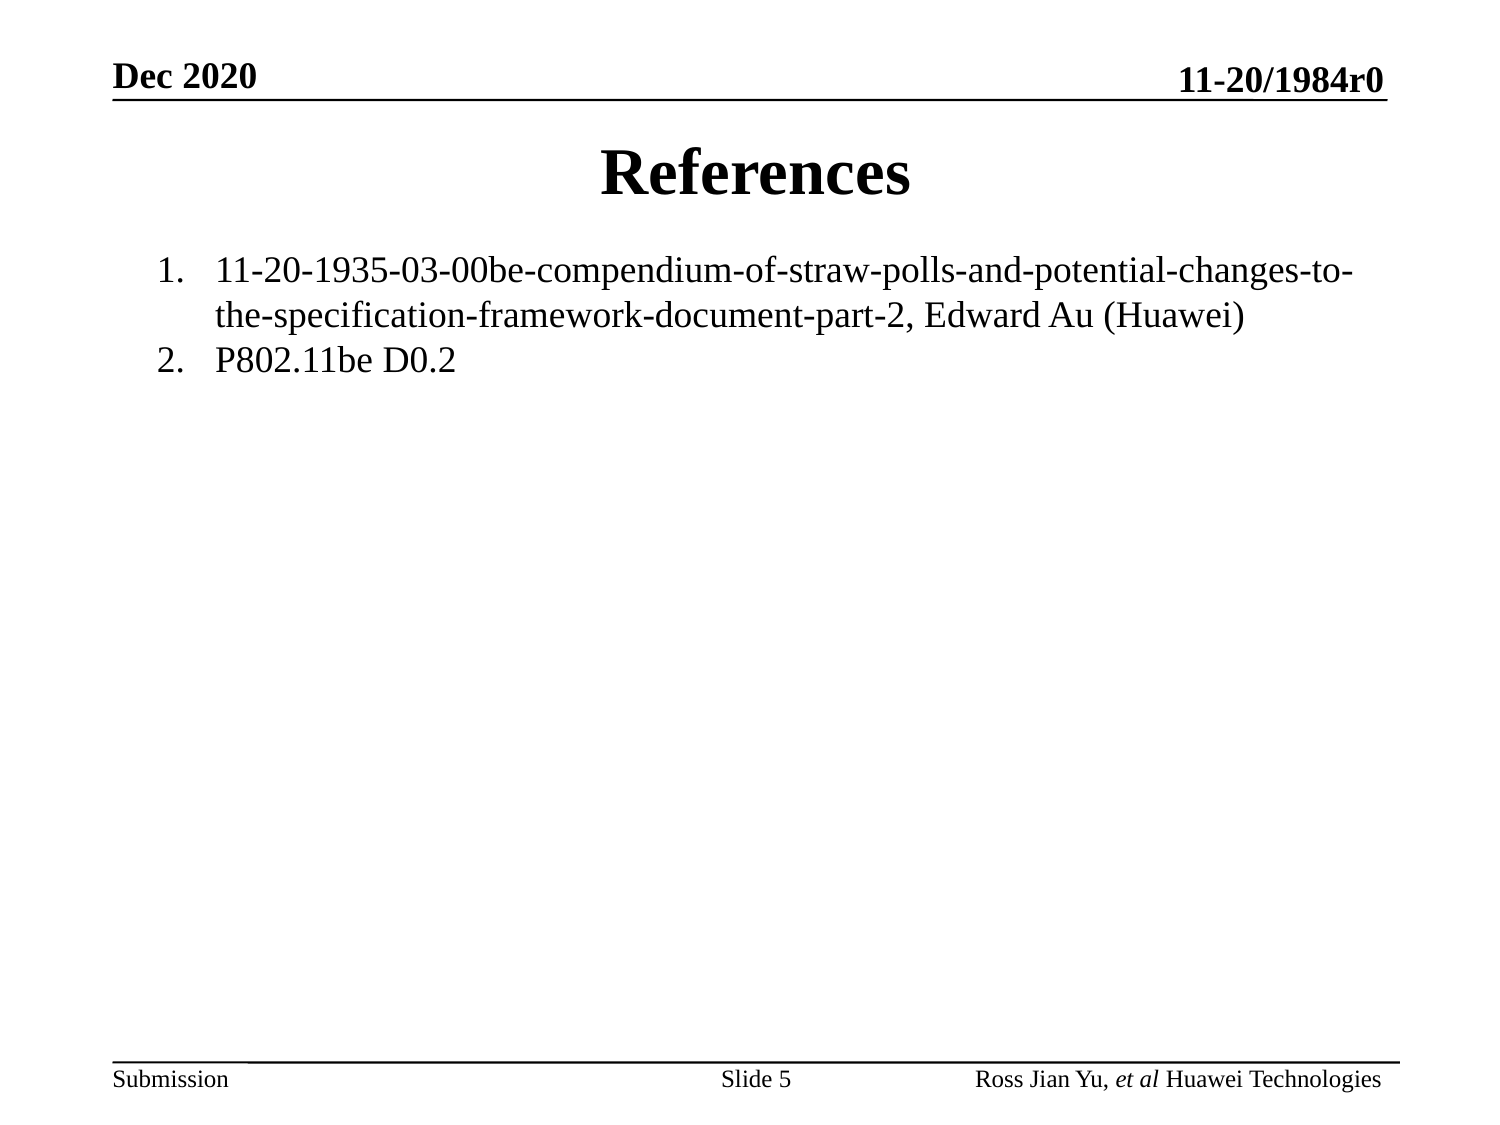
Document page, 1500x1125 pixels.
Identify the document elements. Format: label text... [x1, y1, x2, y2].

list 11-20-1935-03-00be-compendium-of-straw-polls-and-potential-changes-to-the-specification-framework-document-part-2, Edward Au (Huawei) P802.11be D0.2 [112, 237, 1388, 913]
slide_number Slide 5 [712, 1061, 800, 1093]
text_box References [99, 124, 1413, 212]
